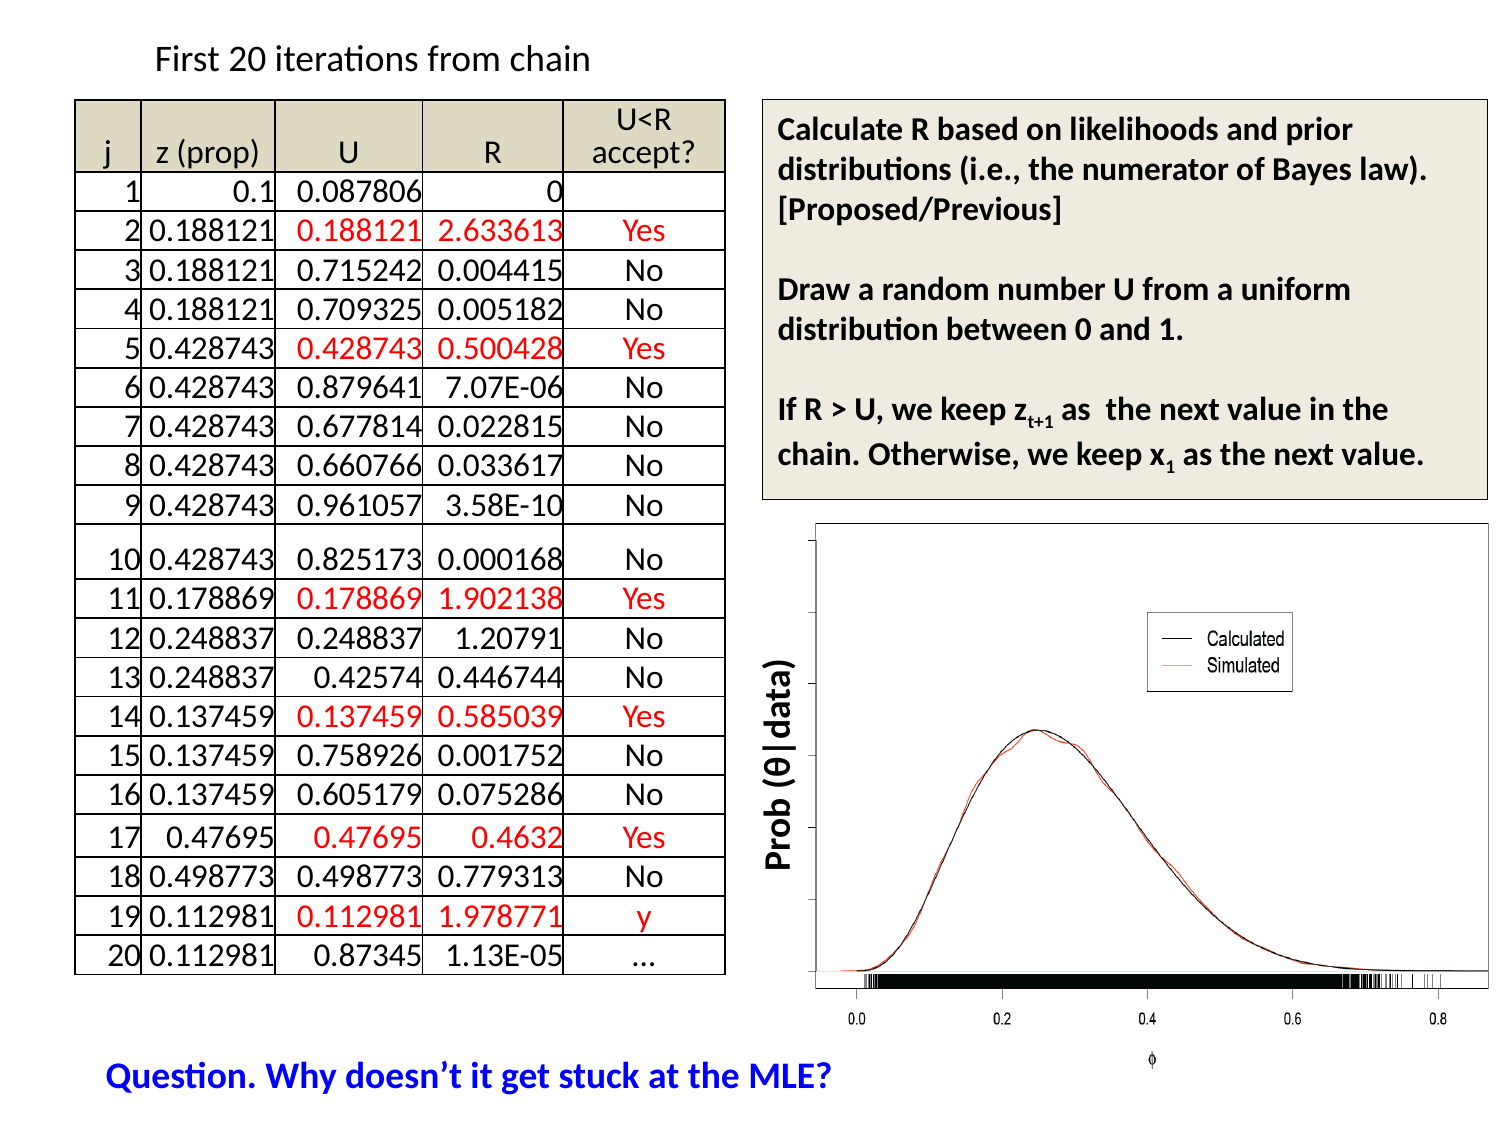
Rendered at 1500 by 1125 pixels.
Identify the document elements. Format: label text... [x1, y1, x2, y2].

table_cell No [564, 369, 724, 406]
table_cell Yes [564, 697, 724, 735]
table_cell 0.47695 [142, 815, 274, 856]
table_cell 6 [76, 369, 140, 406]
table_cell 0.005182 [423, 290, 562, 328]
table_cell 0.428743 [142, 486, 274, 523]
table_cell No [564, 486, 724, 523]
table_cell 0.428743 [142, 369, 274, 406]
table_cell Yes [564, 212, 724, 249]
table_cell 0.47695 [276, 815, 422, 856]
table_cell 1.20791 [423, 619, 562, 657]
table_cell 0.779313 [423, 858, 562, 895]
table_cell 0.188121 [142, 251, 274, 288]
table_cell No [564, 858, 724, 895]
table_cell No [564, 619, 724, 657]
table_cell 0.000168 [423, 525, 562, 578]
table_cell 12 [76, 619, 140, 657]
table_cell Yes [564, 329, 724, 367]
table_cell 0.188121 [142, 212, 274, 249]
table_cell 0.112981 [276, 897, 422, 934]
table_header R [423, 101, 562, 171]
table_cell 0.075286 [423, 776, 562, 813]
table_cell 0.428743 [142, 525, 274, 578]
table_cell 1.13E-05 [423, 936, 562, 974]
table_cell 0.112981 [142, 936, 274, 974]
table_cell 20 [76, 936, 140, 974]
table_cell 0.248837 [276, 619, 422, 657]
table_cell 18 [76, 858, 140, 895]
text_box Question. Why doesn’t it get stuck at the MLE? [90, 1043, 849, 1125]
table_cell 0.137459 [142, 776, 274, 813]
table_cell 0.033617 [423, 447, 562, 484]
table_cell 0.137459 [276, 697, 422, 735]
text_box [744, 399, 1500, 1076]
table_cell 1.978771 [423, 897, 562, 934]
table_cell 0.585039 [423, 697, 562, 735]
table_cell 0.498773 [142, 858, 274, 895]
table_cell 14 [76, 697, 140, 735]
table_cell No [564, 525, 724, 578]
table_cell 10 [76, 525, 140, 578]
table_cell 2.633613 [423, 212, 562, 249]
table_header j [76, 101, 140, 171]
table_cell 0.879641 [276, 369, 422, 406]
table_cell 0.715242 [276, 251, 422, 288]
table_cell … [564, 936, 724, 974]
table_cell 2 [76, 212, 140, 249]
table_cell 15 [76, 737, 140, 774]
table_cell 0.825173 [276, 525, 422, 578]
table_cell 0.677814 [276, 408, 422, 445]
table_cell 0.709325 [276, 290, 422, 328]
table_cell 13 [76, 658, 140, 696]
table_header U [276, 101, 422, 171]
table_cell 1 [76, 173, 140, 210]
table_cell 0.428743 [276, 329, 422, 367]
table_cell 17 [76, 815, 140, 856]
table_cell No [564, 251, 724, 288]
table_cell 0.500428 [423, 329, 562, 367]
table_cell 19 [76, 897, 140, 934]
table_cell 0.1 [142, 173, 274, 210]
table_cell 1.902138 [423, 580, 562, 617]
table_cell 0.498773 [276, 858, 422, 895]
table_cell 0.87345 [276, 936, 422, 974]
table_cell 0.087806 [276, 173, 422, 210]
text_box First 20 iterations from chain [140, 26, 607, 87]
table_cell y [564, 897, 724, 934]
table_cell 0.022815 [423, 408, 562, 445]
table_cell 5 [76, 329, 140, 367]
table_cell No [564, 776, 724, 813]
table_cell 0.961057 [276, 486, 422, 523]
table_cell No [564, 658, 724, 696]
table_cell 8 [76, 447, 140, 484]
text_box Calculate R based on likelihoods and prior distributions (i.e., the numerator of Bayes law). [Proposed/Previous] Draw a random number U from a uniform distribution between 0 and 1. If R > U, we keep zt+1 as the next value in the chain. Otherwise, we keep x1 as the next value. [762, 99, 1488, 398]
table_cell 0.178869 [142, 580, 274, 617]
table_cell 0.758926 [276, 737, 422, 774]
table_cell 0.112981 [142, 897, 274, 934]
table_cell 0.178869 [276, 580, 422, 617]
table_cell 7.07E-06 [423, 369, 562, 406]
table_cell 0.446744 [423, 658, 562, 696]
table_cell 0.004415 [423, 251, 562, 288]
table_cell 11 [76, 580, 140, 617]
table_cell [564, 173, 724, 210]
table_cell 0.001752 [423, 737, 562, 774]
table_cell 16 [76, 776, 140, 813]
table_cell 0.428743 [142, 447, 274, 484]
table_cell 0.188121 [276, 212, 422, 249]
table_cell 0.428743 [142, 408, 274, 445]
table_cell Yes [564, 815, 724, 856]
table_cell 3 [76, 251, 140, 288]
table_cell 3.58E-10 [423, 486, 562, 523]
table_header U<R accept? [564, 101, 724, 171]
table_cell 0.428743 [142, 329, 274, 367]
table_cell 0.660766 [276, 447, 422, 484]
table_cell No [564, 408, 724, 445]
table_header z (prop) [142, 101, 274, 171]
table_cell No [564, 447, 724, 484]
table_cell 0.137459 [142, 697, 274, 735]
table_cell 0.605179 [276, 776, 422, 813]
table_cell 7 [76, 408, 140, 445]
table_cell 0.42574 [276, 658, 422, 696]
table_cell 0.248837 [142, 658, 274, 696]
table_cell 0.248837 [142, 619, 274, 657]
table_cell 0.188121 [142, 290, 274, 328]
table_cell No [564, 290, 724, 328]
table_cell 0.4632 [423, 815, 562, 856]
table_cell No [564, 737, 724, 774]
table_cell Yes [564, 580, 724, 617]
table_cell 4 [76, 290, 140, 328]
table_cell 0 [423, 173, 562, 210]
table_cell 0.137459 [142, 737, 274, 774]
table_cell 9 [76, 486, 140, 523]
